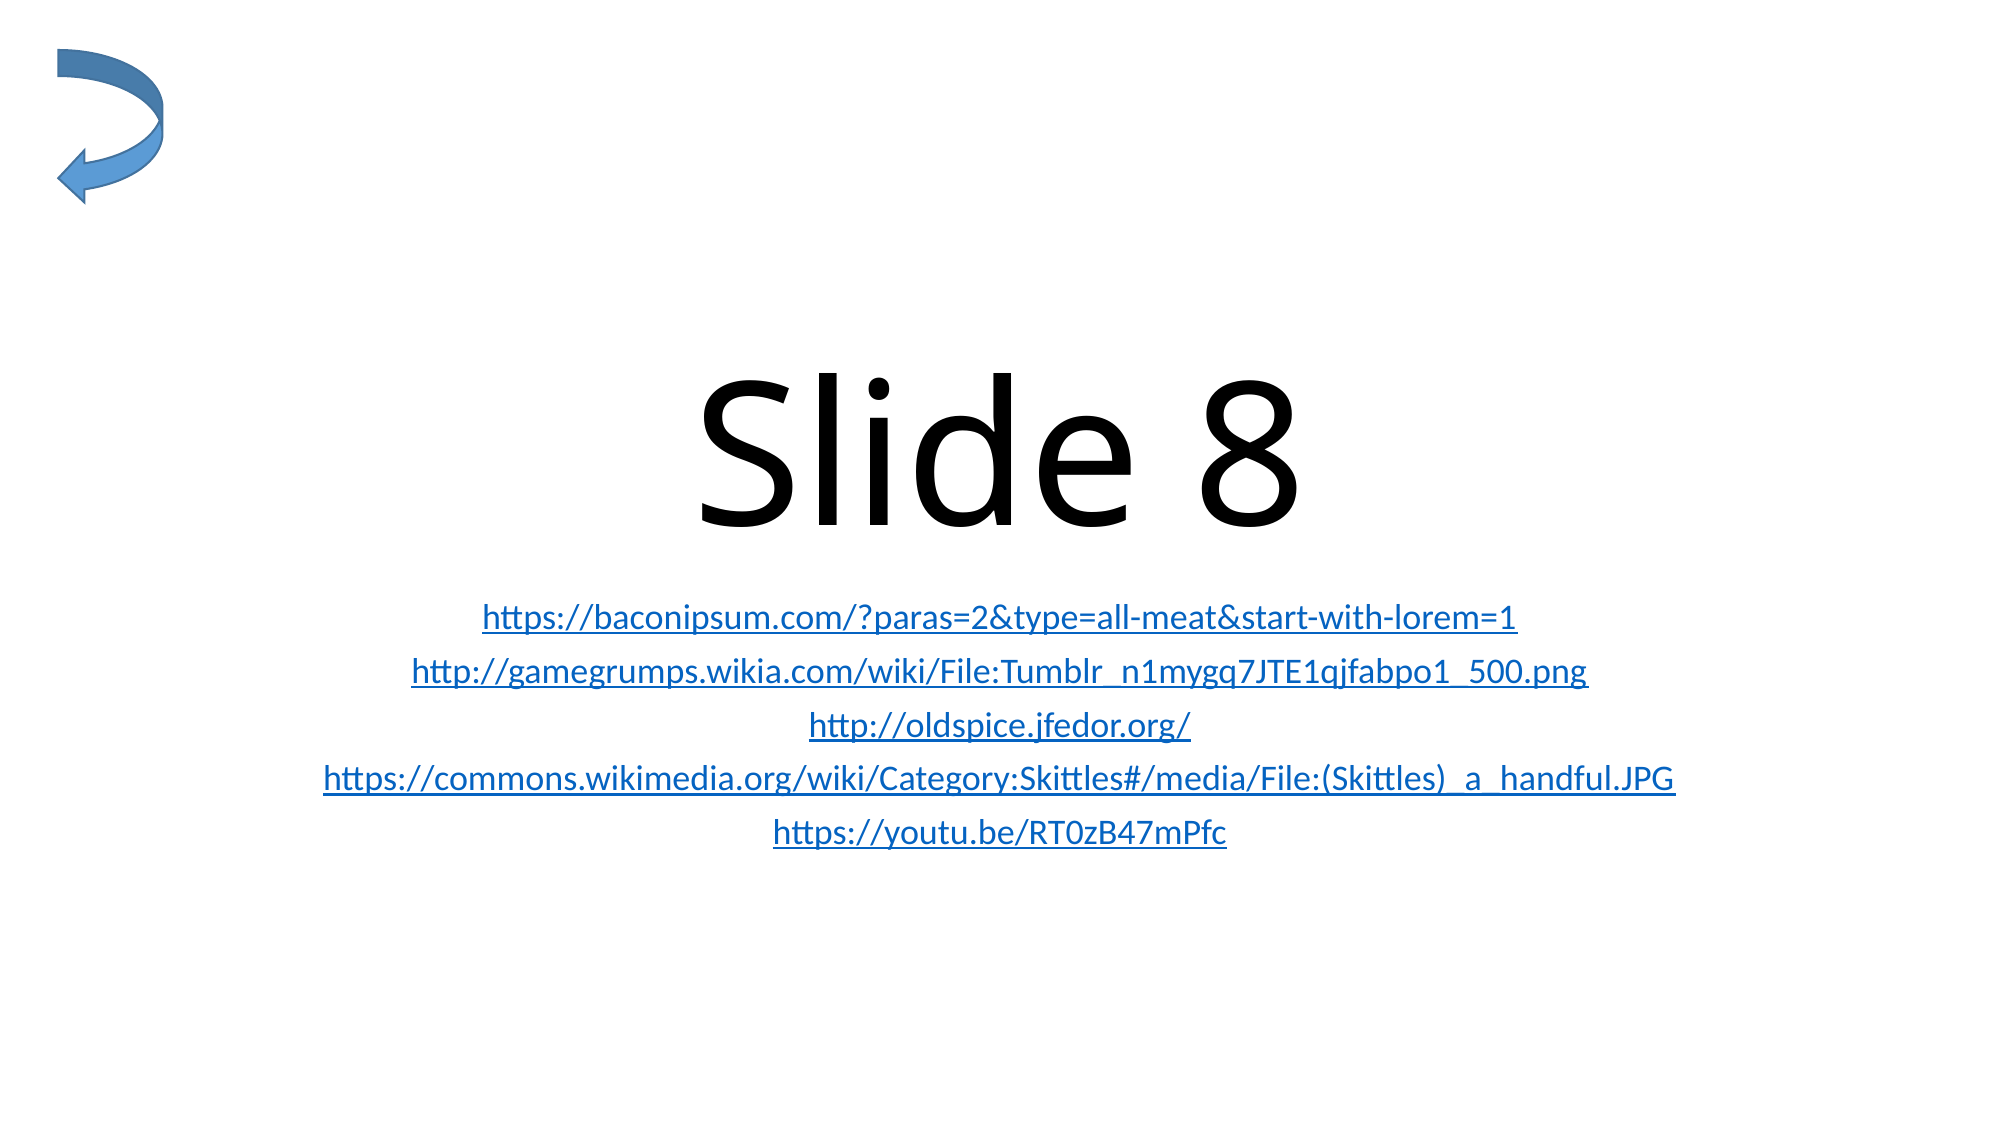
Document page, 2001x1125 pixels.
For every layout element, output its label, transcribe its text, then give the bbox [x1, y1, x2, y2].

text_box [56, 48, 164, 205]
title Slide 8 [249, 184, 1750, 576]
subtitle https://baconipsum.com/?paras=2&type=all-meat&start-with-lorem=1 http://gamegrumps.wikia.com/wiki/File:Tumblr_n1mygq7JTE1qjfabpo1_500.png http://oldspice.jfedor.org/ https://commons.wikimedia.org/wiki/Category:Skittles#/media/File:(Skittles)_a_handful.JPG https://youtu.be/RT0zB47mPfc [249, 590, 1750, 863]
